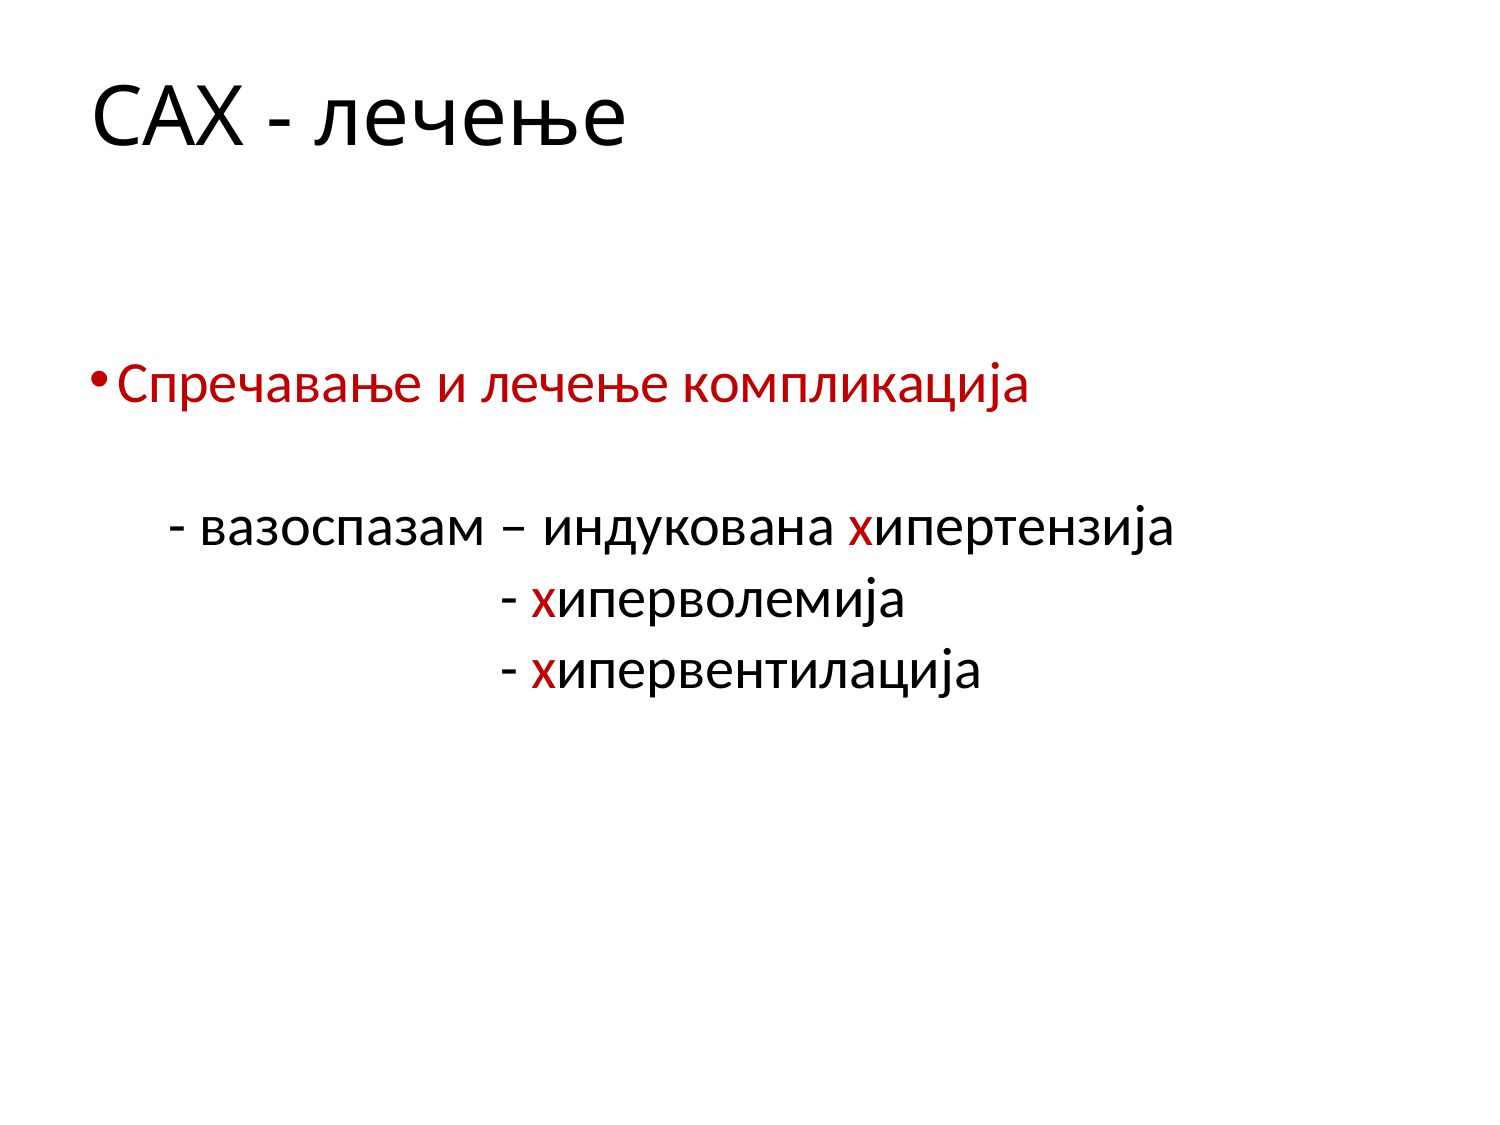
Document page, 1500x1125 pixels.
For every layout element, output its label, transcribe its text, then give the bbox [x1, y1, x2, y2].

title САХ - лечење [75, 40, 1451, 197]
list Спречавање и лечење компликација - вазоспазам – индукована хипертензија - хиперволемија - хипервентилација [74, 350, 1500, 1125]
